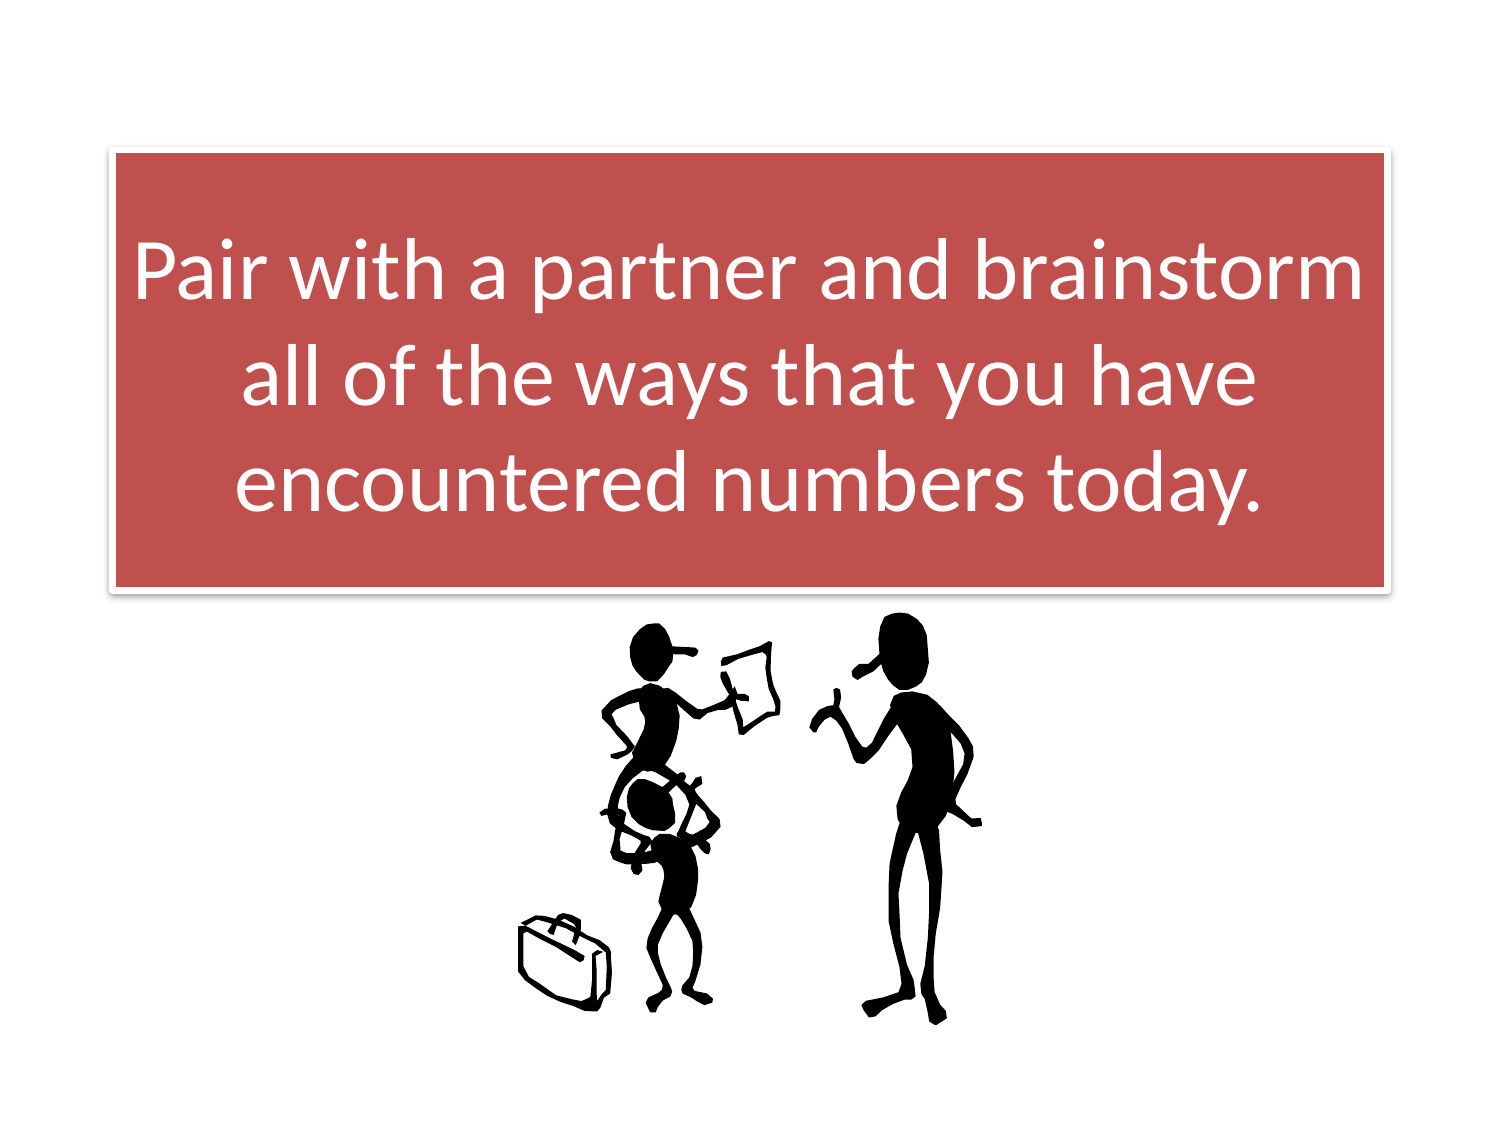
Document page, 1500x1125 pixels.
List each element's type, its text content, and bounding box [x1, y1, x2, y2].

title Pair with a partner and brainstorm all of the ways that you have encountered numbers today. [109, 147, 1391, 594]
picture [517, 612, 983, 1026]
